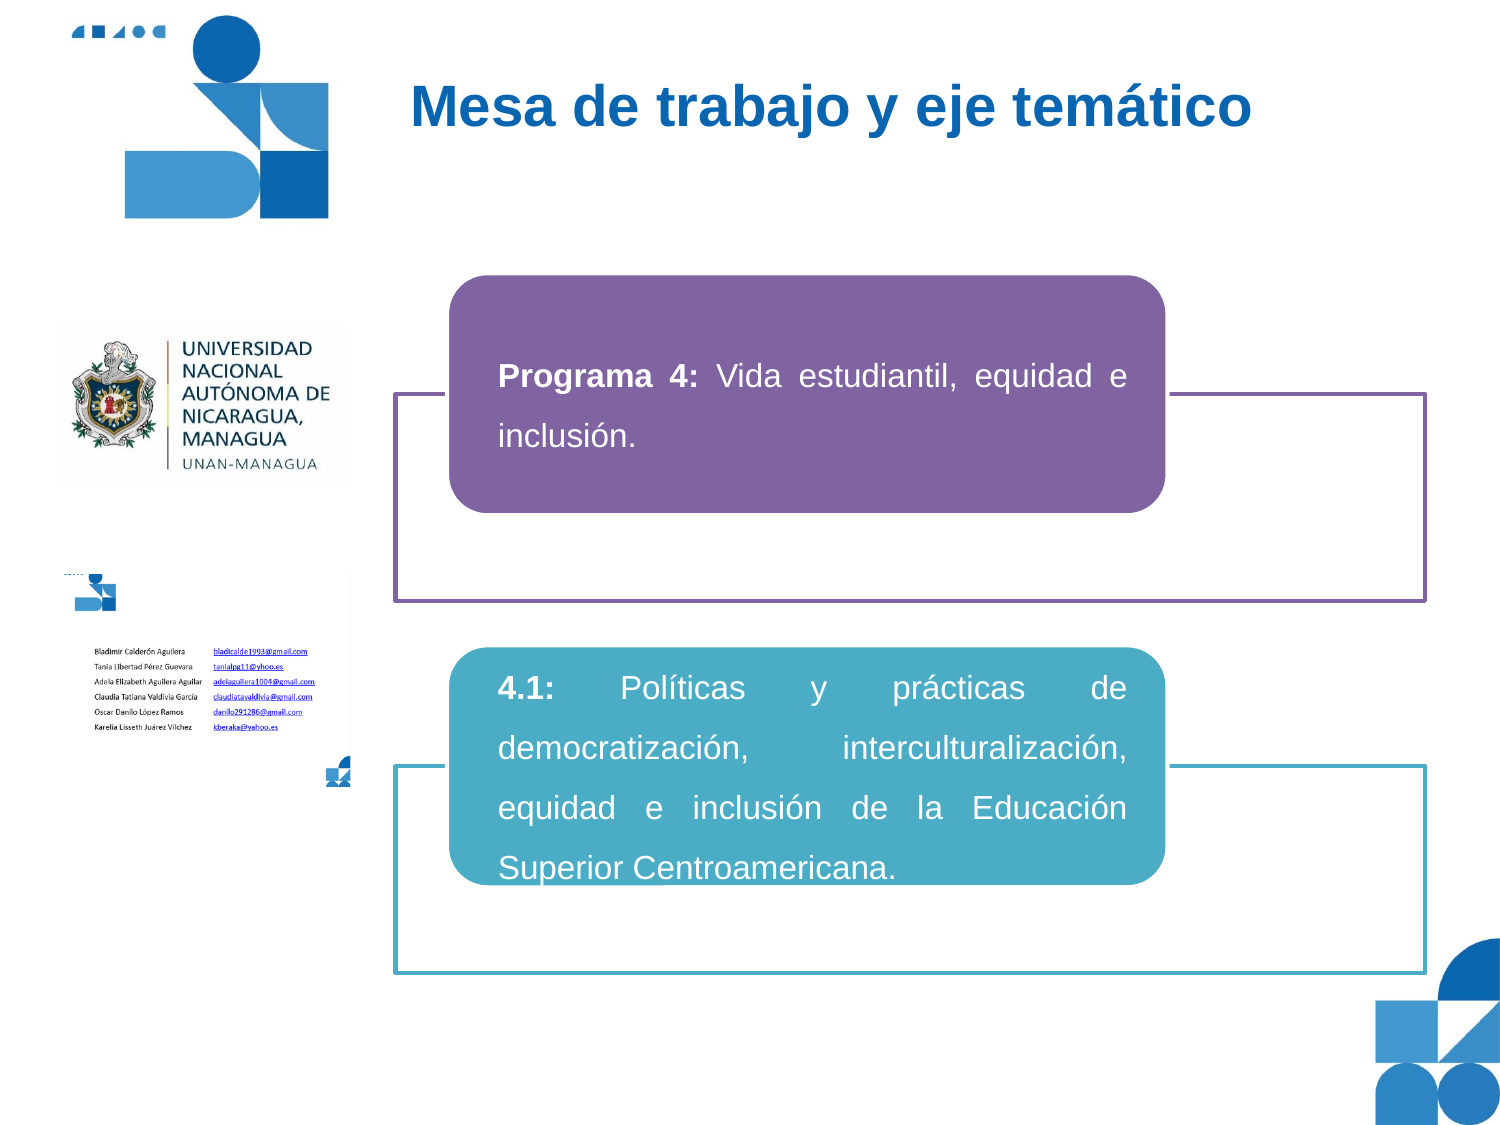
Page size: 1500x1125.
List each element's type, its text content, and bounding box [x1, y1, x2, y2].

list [395, 266, 1426, 980]
picture [0, 0, 1500, 1125]
title Mesa de trabajo y eje temático [395, 61, 1436, 232]
